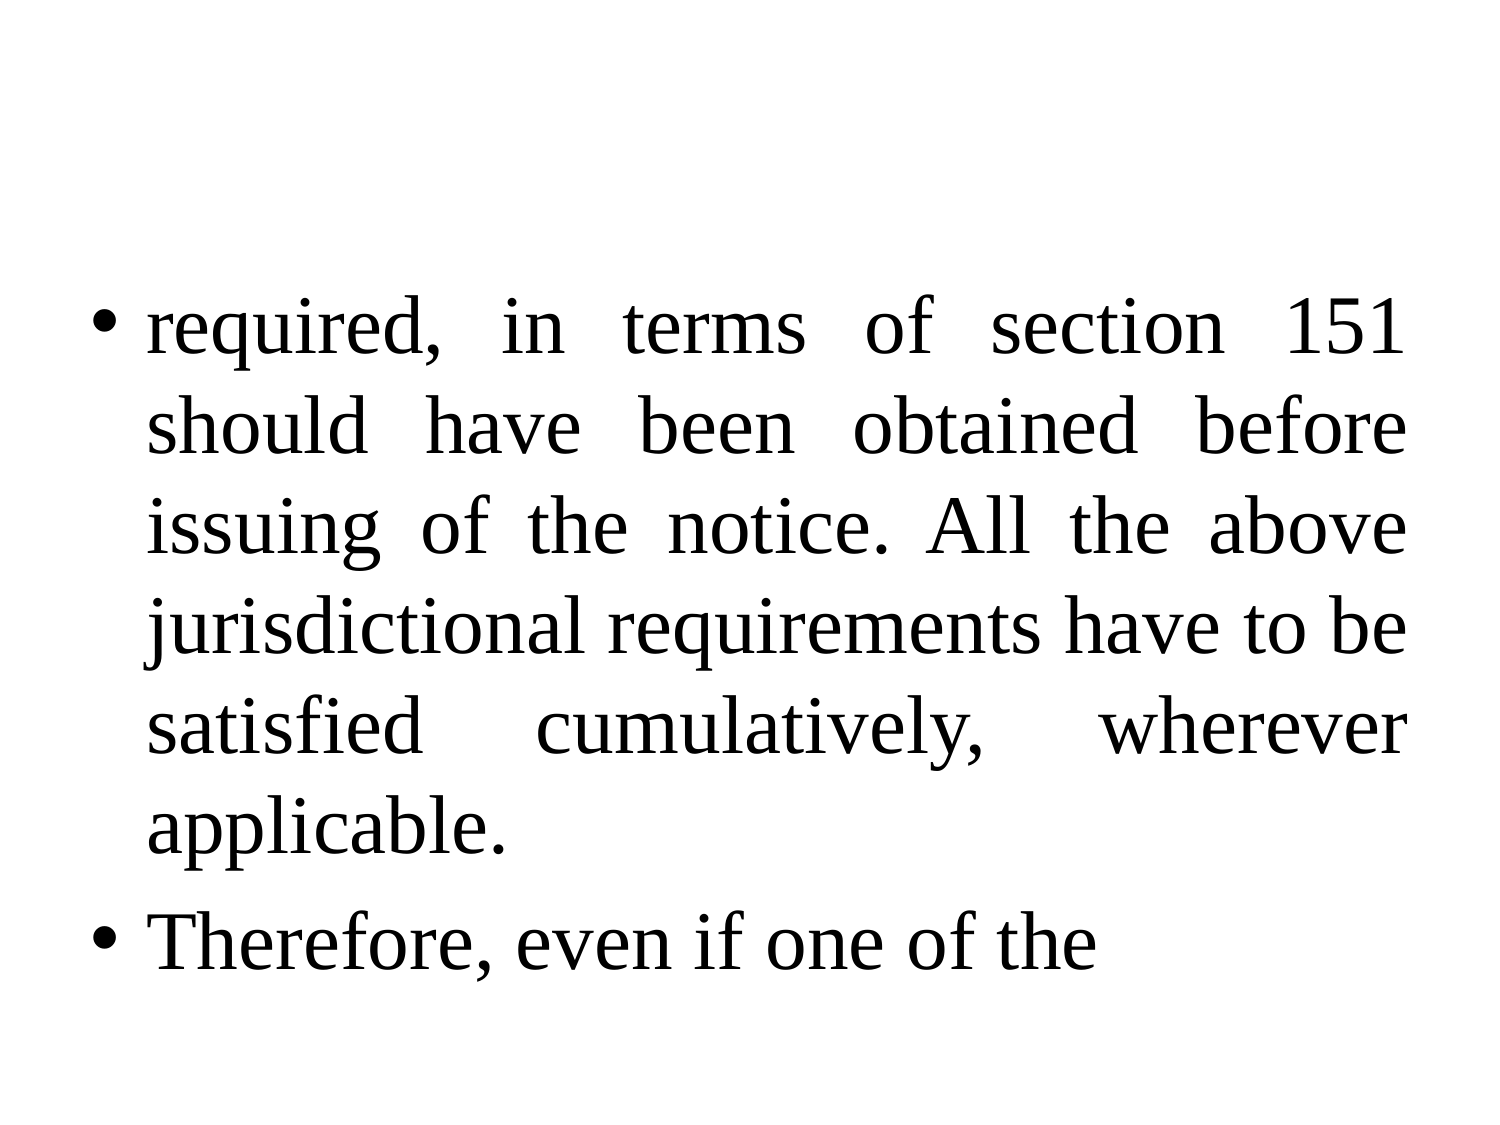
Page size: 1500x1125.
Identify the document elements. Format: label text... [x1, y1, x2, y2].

list required, in terms of section 151 should have been obtained before issuing of the notice. All the above jurisdictional requirements have to be satisfied cumulatively, wherever applicable. Therefore, even if one of the [75, 262, 1425, 1005]
